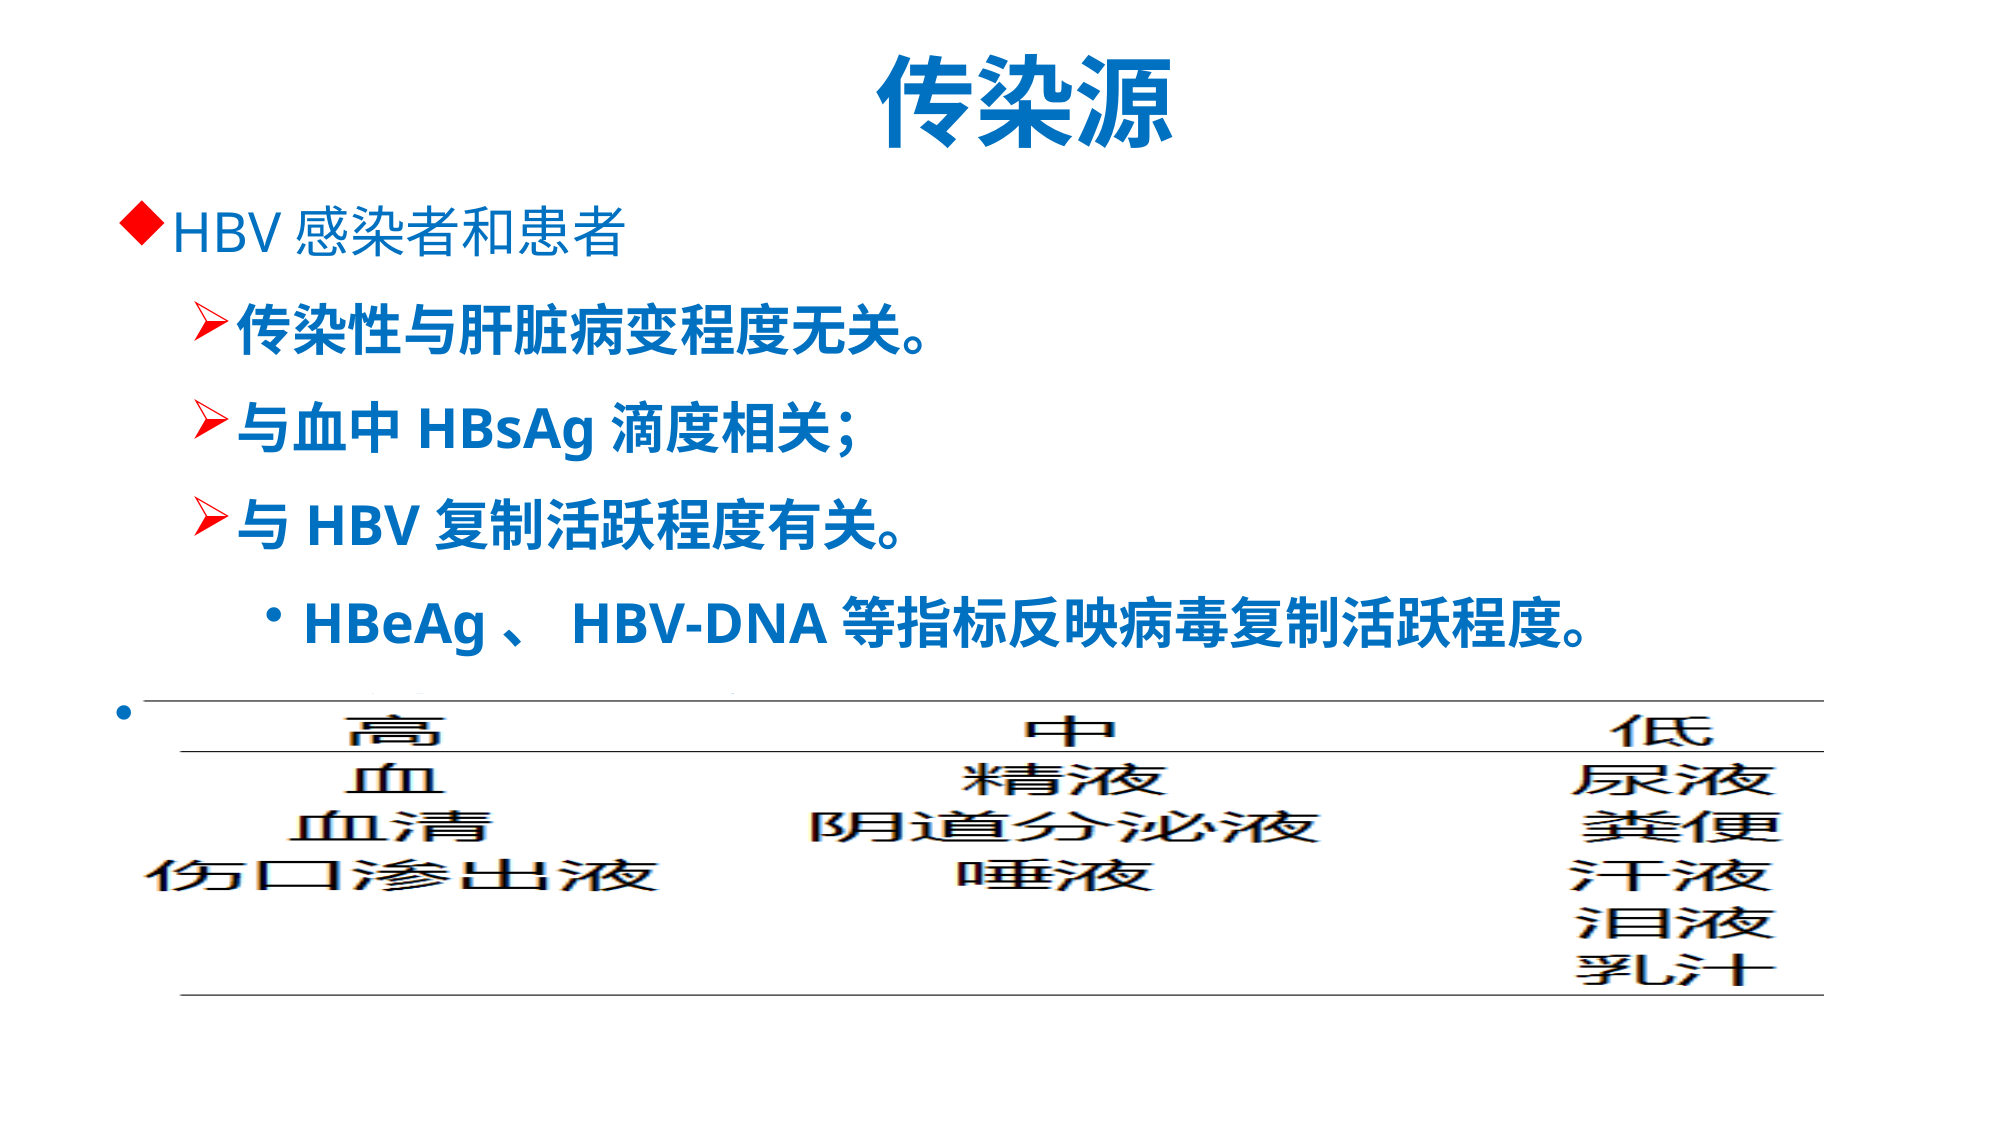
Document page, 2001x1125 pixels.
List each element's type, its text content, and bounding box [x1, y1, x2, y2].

text_box 传染源 [150, 29, 1900, 170]
text_box HBV感染者和患者 传染性与肝脏病变程度无关。 与血中HBsAg滴度相关； 与HBV复制活跃程度有关。 HBeAg、HBV-DNA等指标反映病毒复制活跃程度。 不同体液中HBV的浓度： [99, 169, 1900, 649]
picture [135, 694, 1824, 1000]
